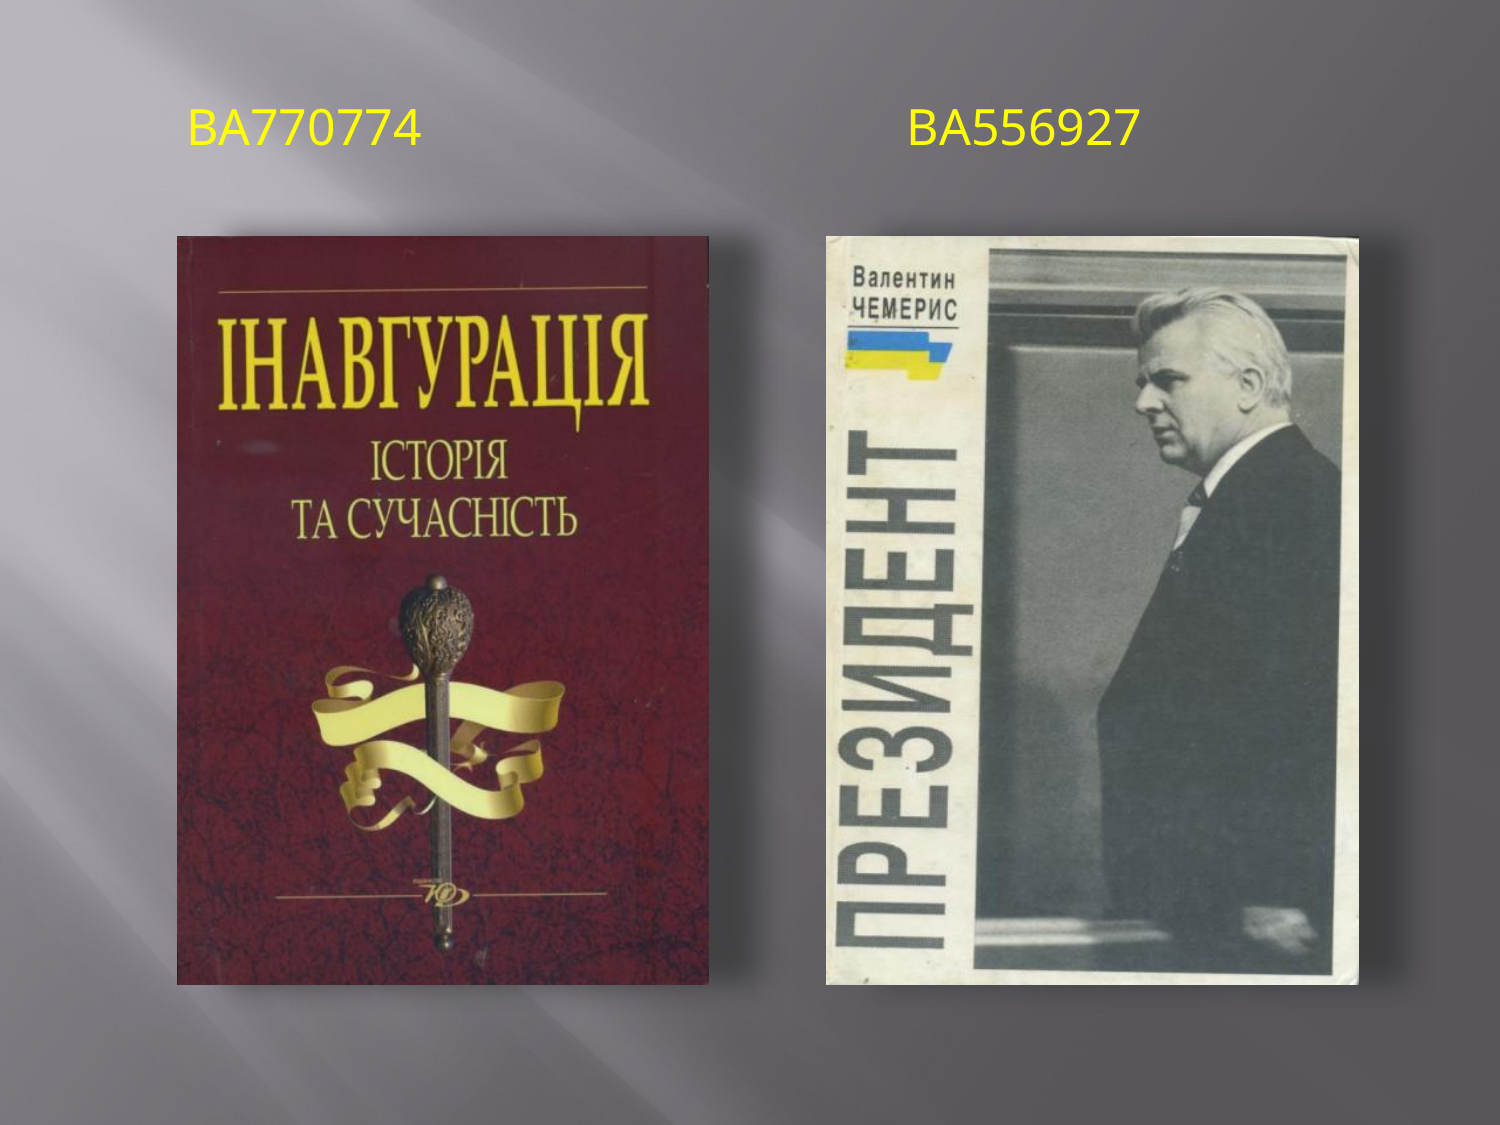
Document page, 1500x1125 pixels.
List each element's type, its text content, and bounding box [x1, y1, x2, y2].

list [176, 235, 709, 986]
list ВА770774 [171, 54, 738, 197]
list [826, 235, 1359, 986]
picture [0, 0, 1500, 1125]
list ВА556927 [891, 54, 1425, 197]
